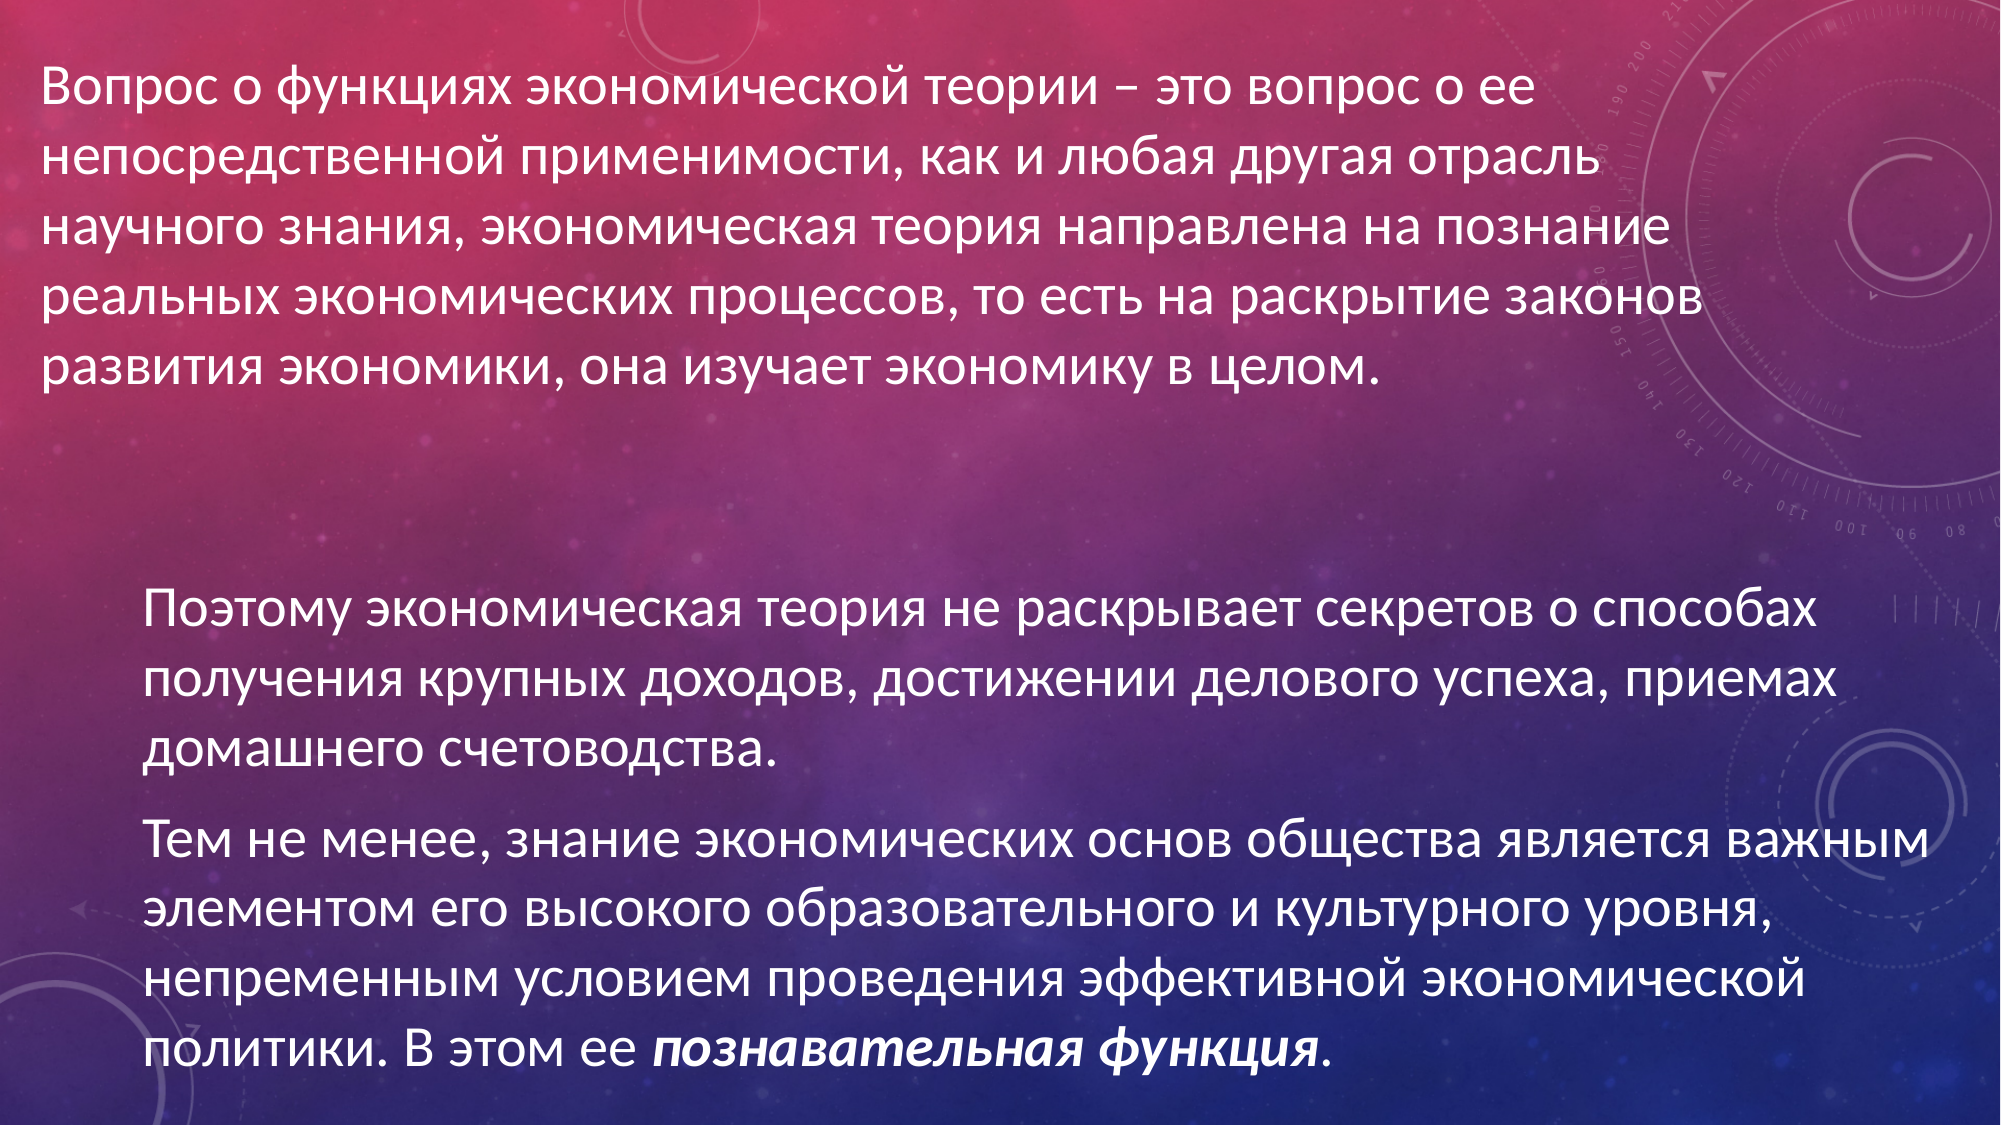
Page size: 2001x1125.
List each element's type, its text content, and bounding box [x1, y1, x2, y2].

picture [0, 0, 2001, 1125]
list Поэтому экономическая теория не раскрывает секретов о способах получения крупных доходов, достижении делового успеха, приемах домашнего счетоводства. Тем не менее, знание экономических основ общества является важным элементом его высокого образовательного и культурного уровня, непременным условием проведения эффективной экономической политики. В этом ее познавательная функция. [127, 560, 1972, 1125]
title Вопрос о функциях экономической теории – это вопрос о ее непосредственной применимости, как и любая другая отрасль научного знания, экономическая теория направлена на познание реальных экономических процессов, то есть на раскрытие законов развития экономики, она изучает экономику в целом. [25, 32, 1832, 410]
